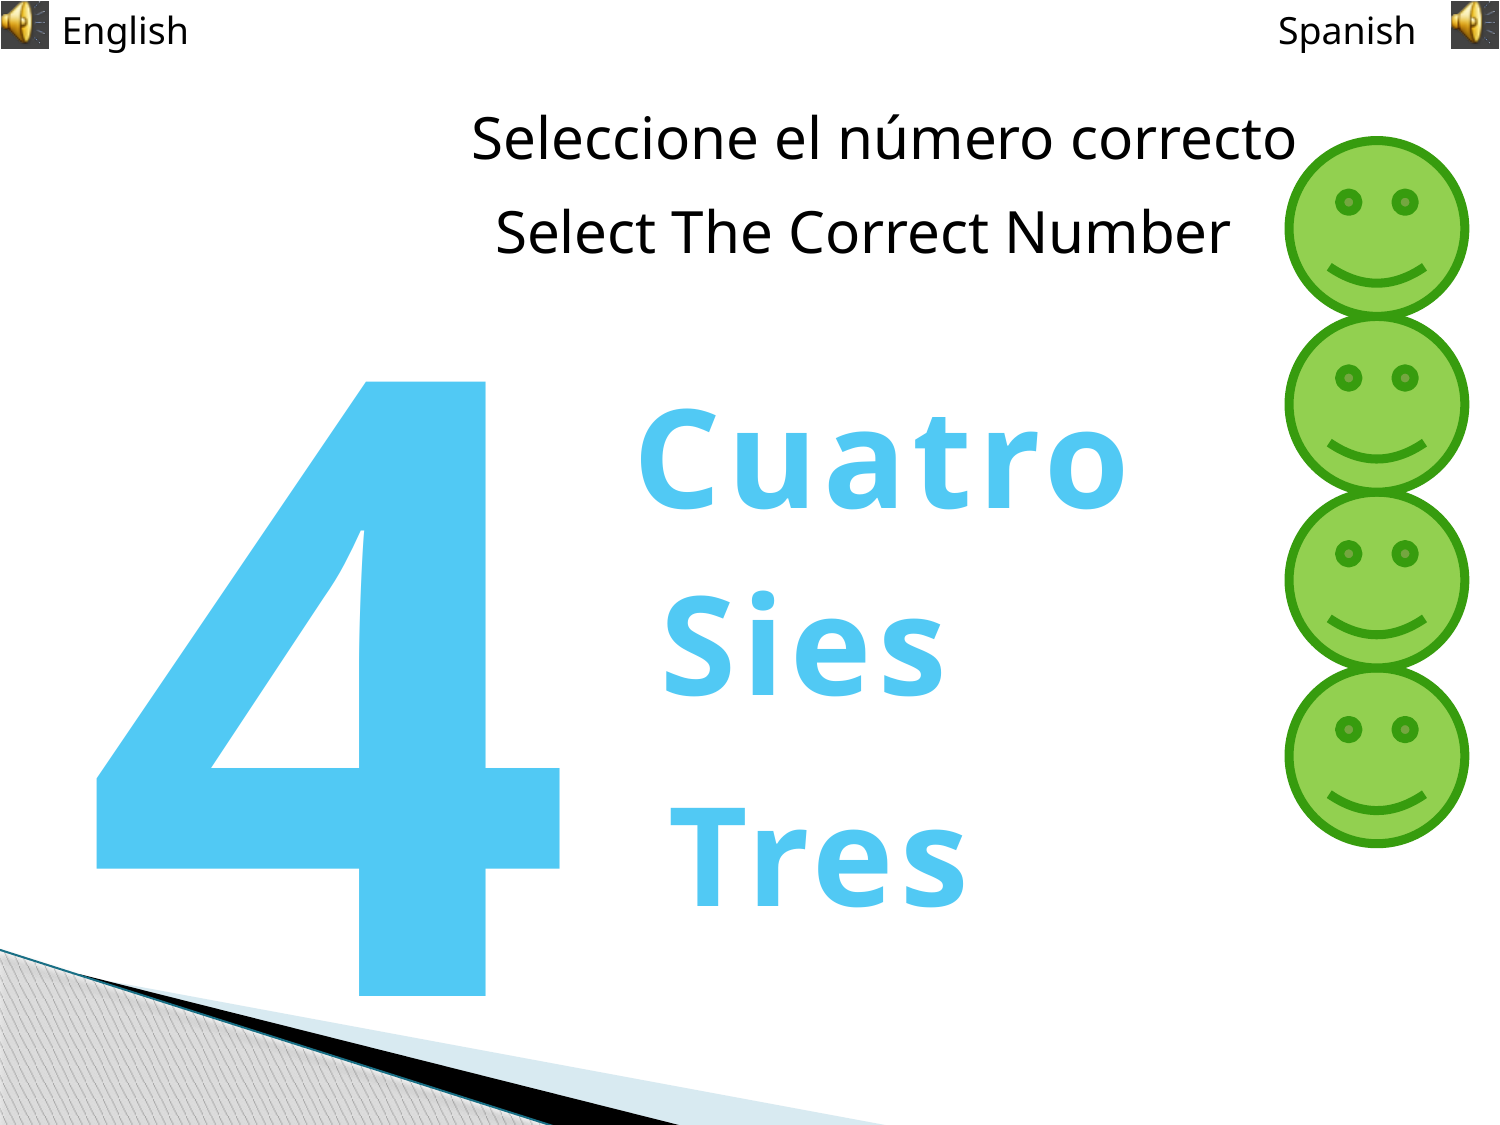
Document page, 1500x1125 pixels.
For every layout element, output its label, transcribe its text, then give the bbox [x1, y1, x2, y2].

text_box 4 [67, 128, 590, 1125]
picture [1449, 0, 1500, 51]
text_box English [51, 0, 340, 60]
text_box Tres [653, 761, 985, 942]
text_box [1284, 668, 1470, 849]
text_box [1284, 316, 1470, 497]
picture [0, 0, 51, 51]
text_box Cuatro [618, 363, 1146, 544]
text_box [1284, 136, 1470, 321]
text_box Select The Correct Number [480, 187, 1295, 273]
text_box [1284, 492, 1470, 673]
text_box Sies [645, 550, 962, 731]
text_box Spanish [1113, 0, 1449, 60]
text_box Seleccione el número correcto [457, 93, 1348, 179]
